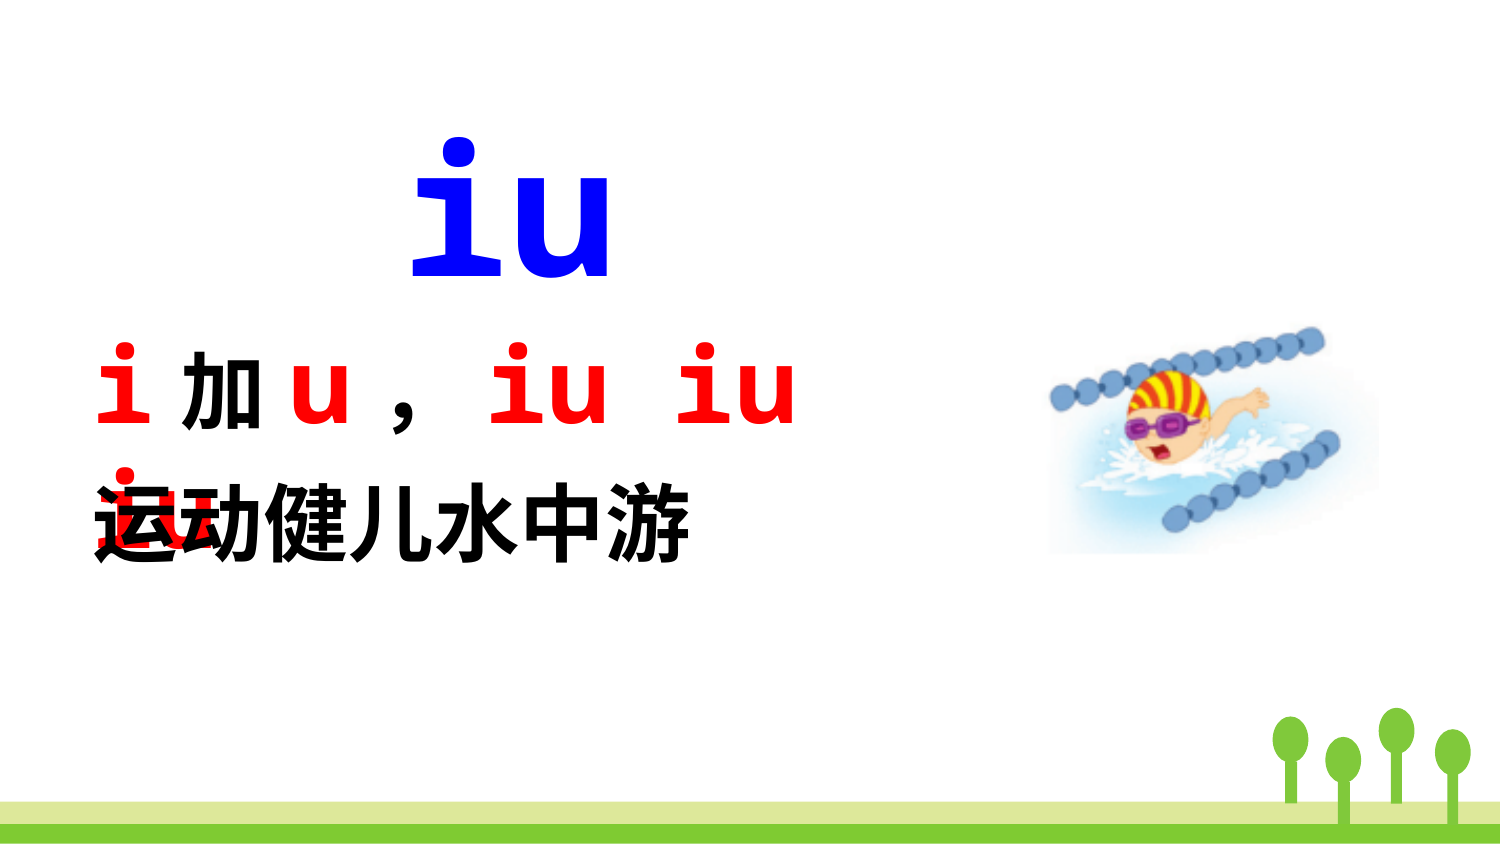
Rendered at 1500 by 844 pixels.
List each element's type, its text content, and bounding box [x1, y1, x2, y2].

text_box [0, 707, 1500, 844]
picture [1022, 281, 1379, 567]
text_box iu [390, 91, 676, 318]
text_box 运动健儿水中游 [81, 464, 990, 579]
text_box i加u，iu iu iu [81, 313, 823, 464]
